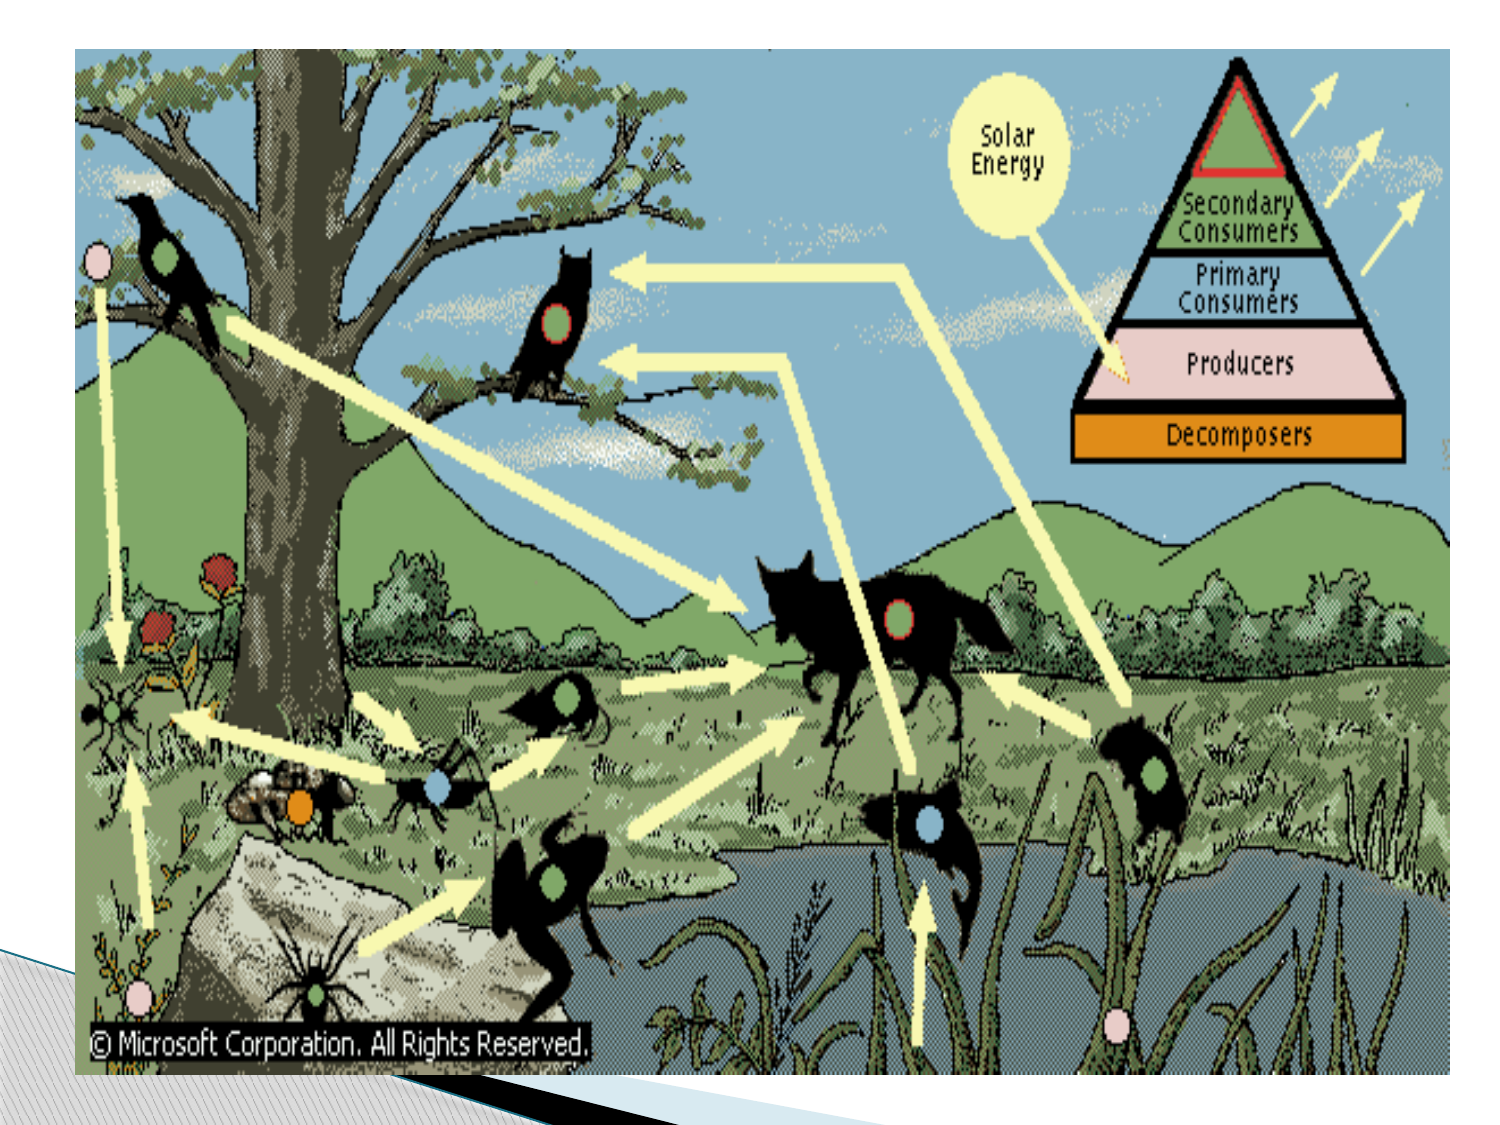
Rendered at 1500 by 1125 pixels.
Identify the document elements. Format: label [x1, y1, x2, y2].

picture [74, 49, 1451, 1076]
